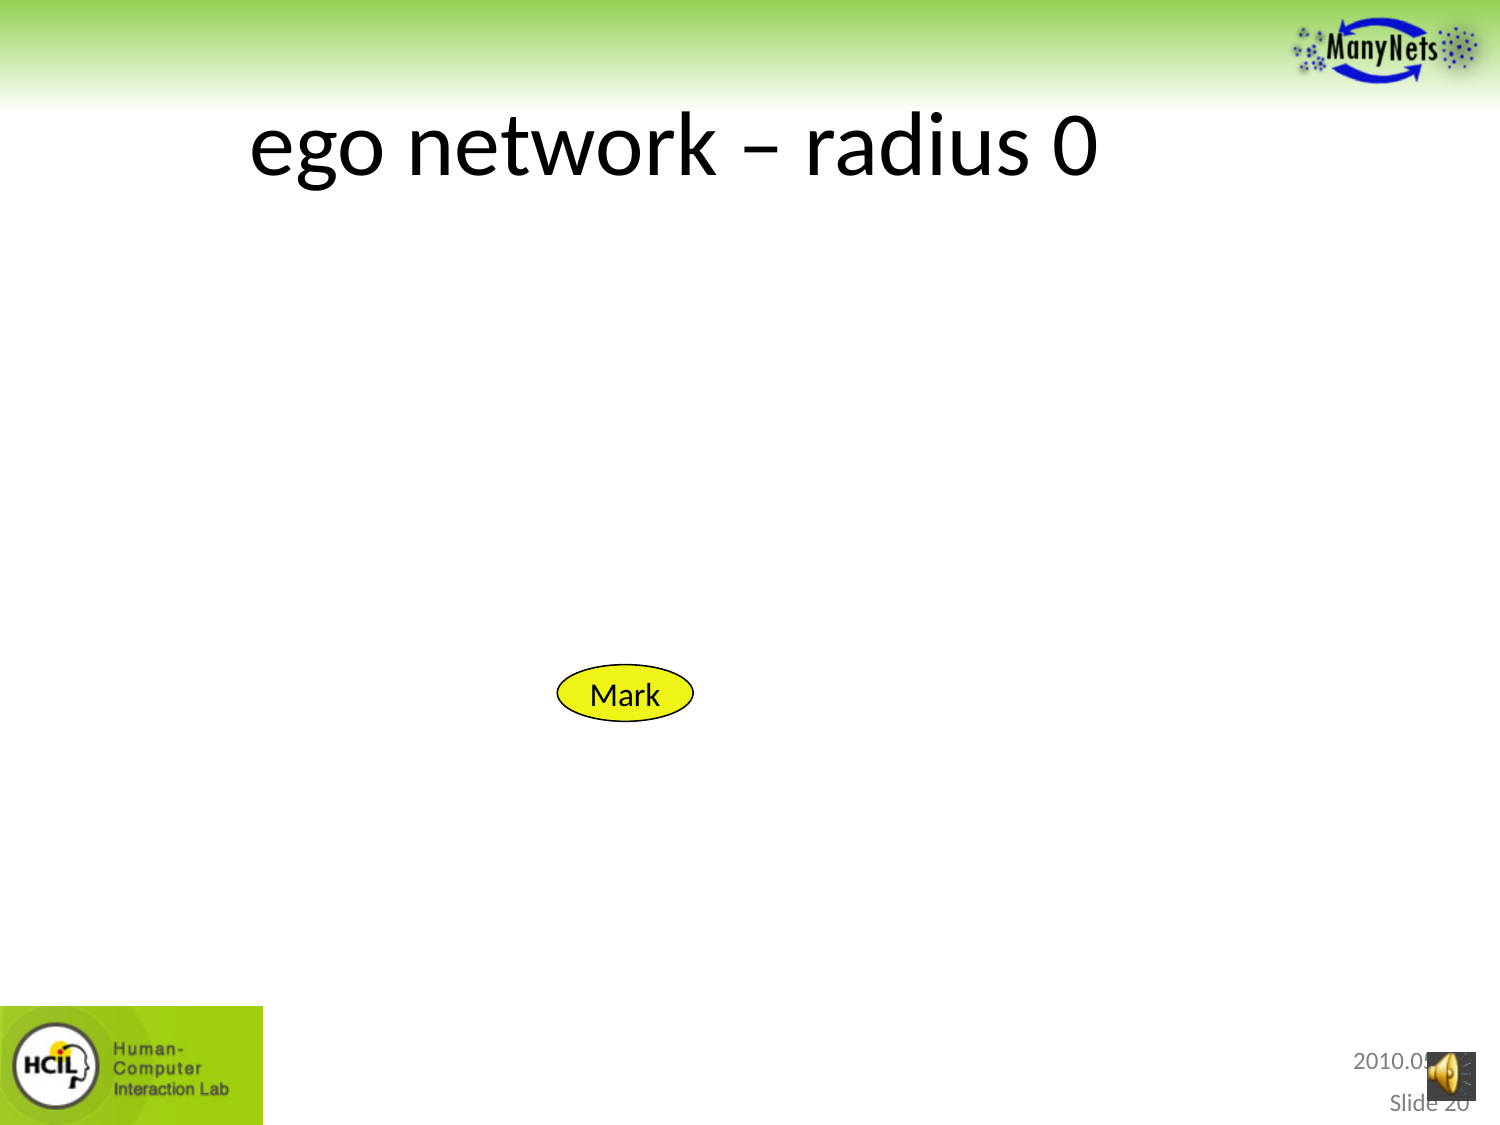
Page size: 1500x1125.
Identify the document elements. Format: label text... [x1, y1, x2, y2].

picture [1276, 12, 1500, 90]
picture [0, 1006, 263, 1125]
title ego network – radius 0 [0, 45, 1350, 233]
text_box Mark [557, 664, 694, 722]
picture [1426, 1051, 1477, 1102]
